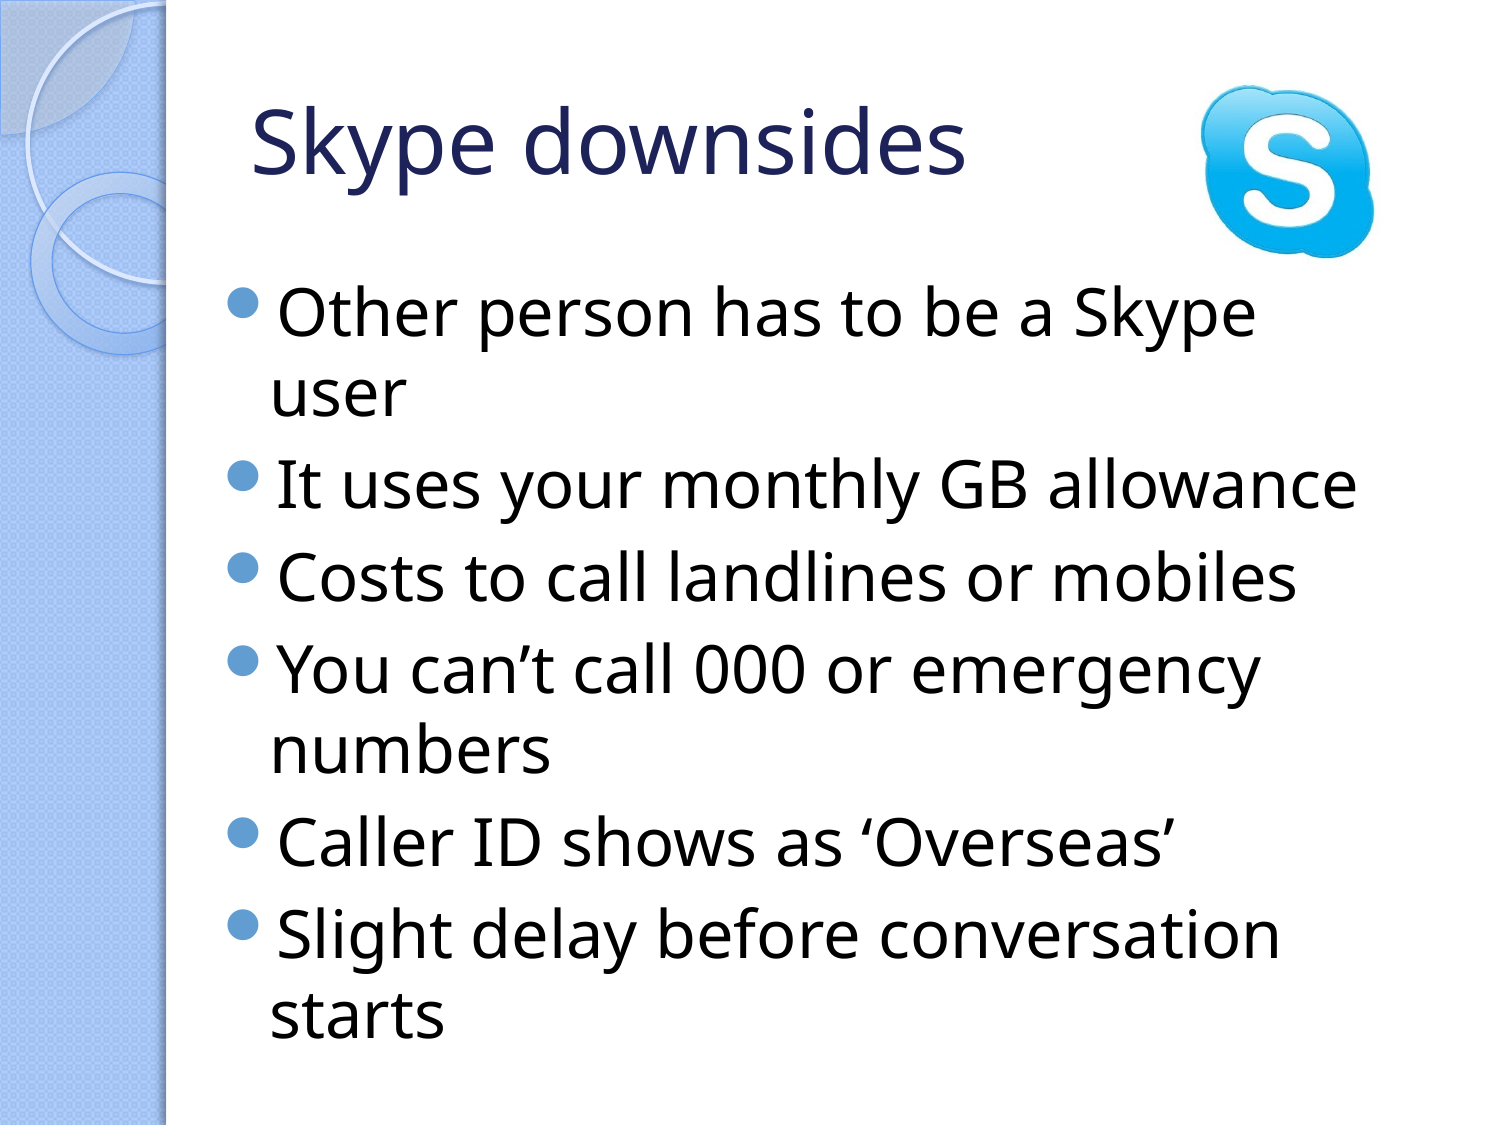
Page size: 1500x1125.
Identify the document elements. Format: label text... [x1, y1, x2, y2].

title Skype downsides [235, 45, 1466, 233]
list Other person has to be a Skype user It uses your monthly GB allowance Costs to call landlines or mobiles You can’t call 000 or emergency numbers Caller ID shows as ‘Overseas’ Slight delay before conversation starts [194, 262, 1425, 1005]
picture [1175, 64, 1396, 279]
